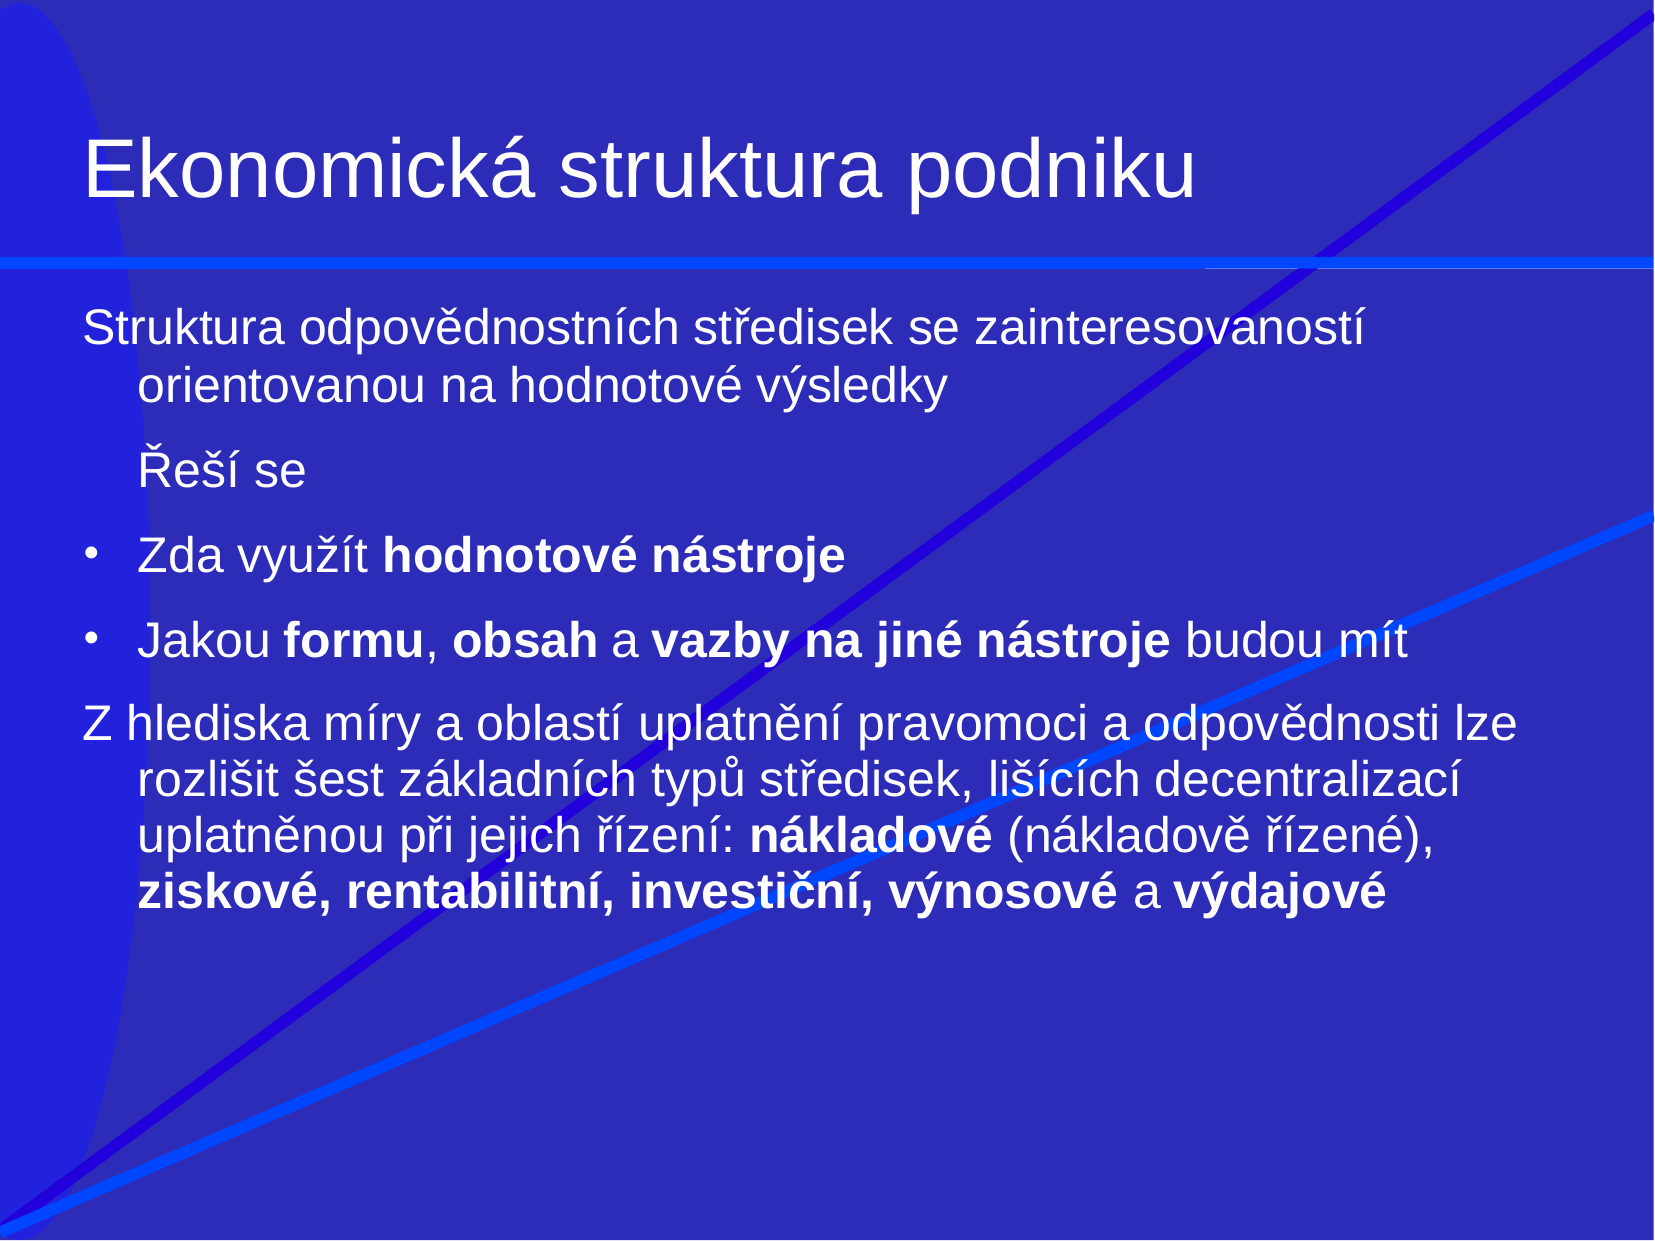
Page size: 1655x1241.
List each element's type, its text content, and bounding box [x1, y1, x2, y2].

text_box Struktura odpovědnostních středisek se zainteresovaností orientovanou na hodnotové výsledky Řeší se Zda využít hodnotové nástroje Jakou formu, obsah a vazby na jiné nástroje budou mít Z hlediska míry a oblastí uplatnění pravomoci a odpovědnosti lze rozlišit šest základních typů středisek, lišících decentralizací uplatněnou při jejich řízení: nákladové (nákladově řízené), ziskové, rentabilitní, investiční, výnosové a výdajové [80, 296, 1522, 920]
title Ekonomická struktura podniku [80, 64, 1574, 321]
